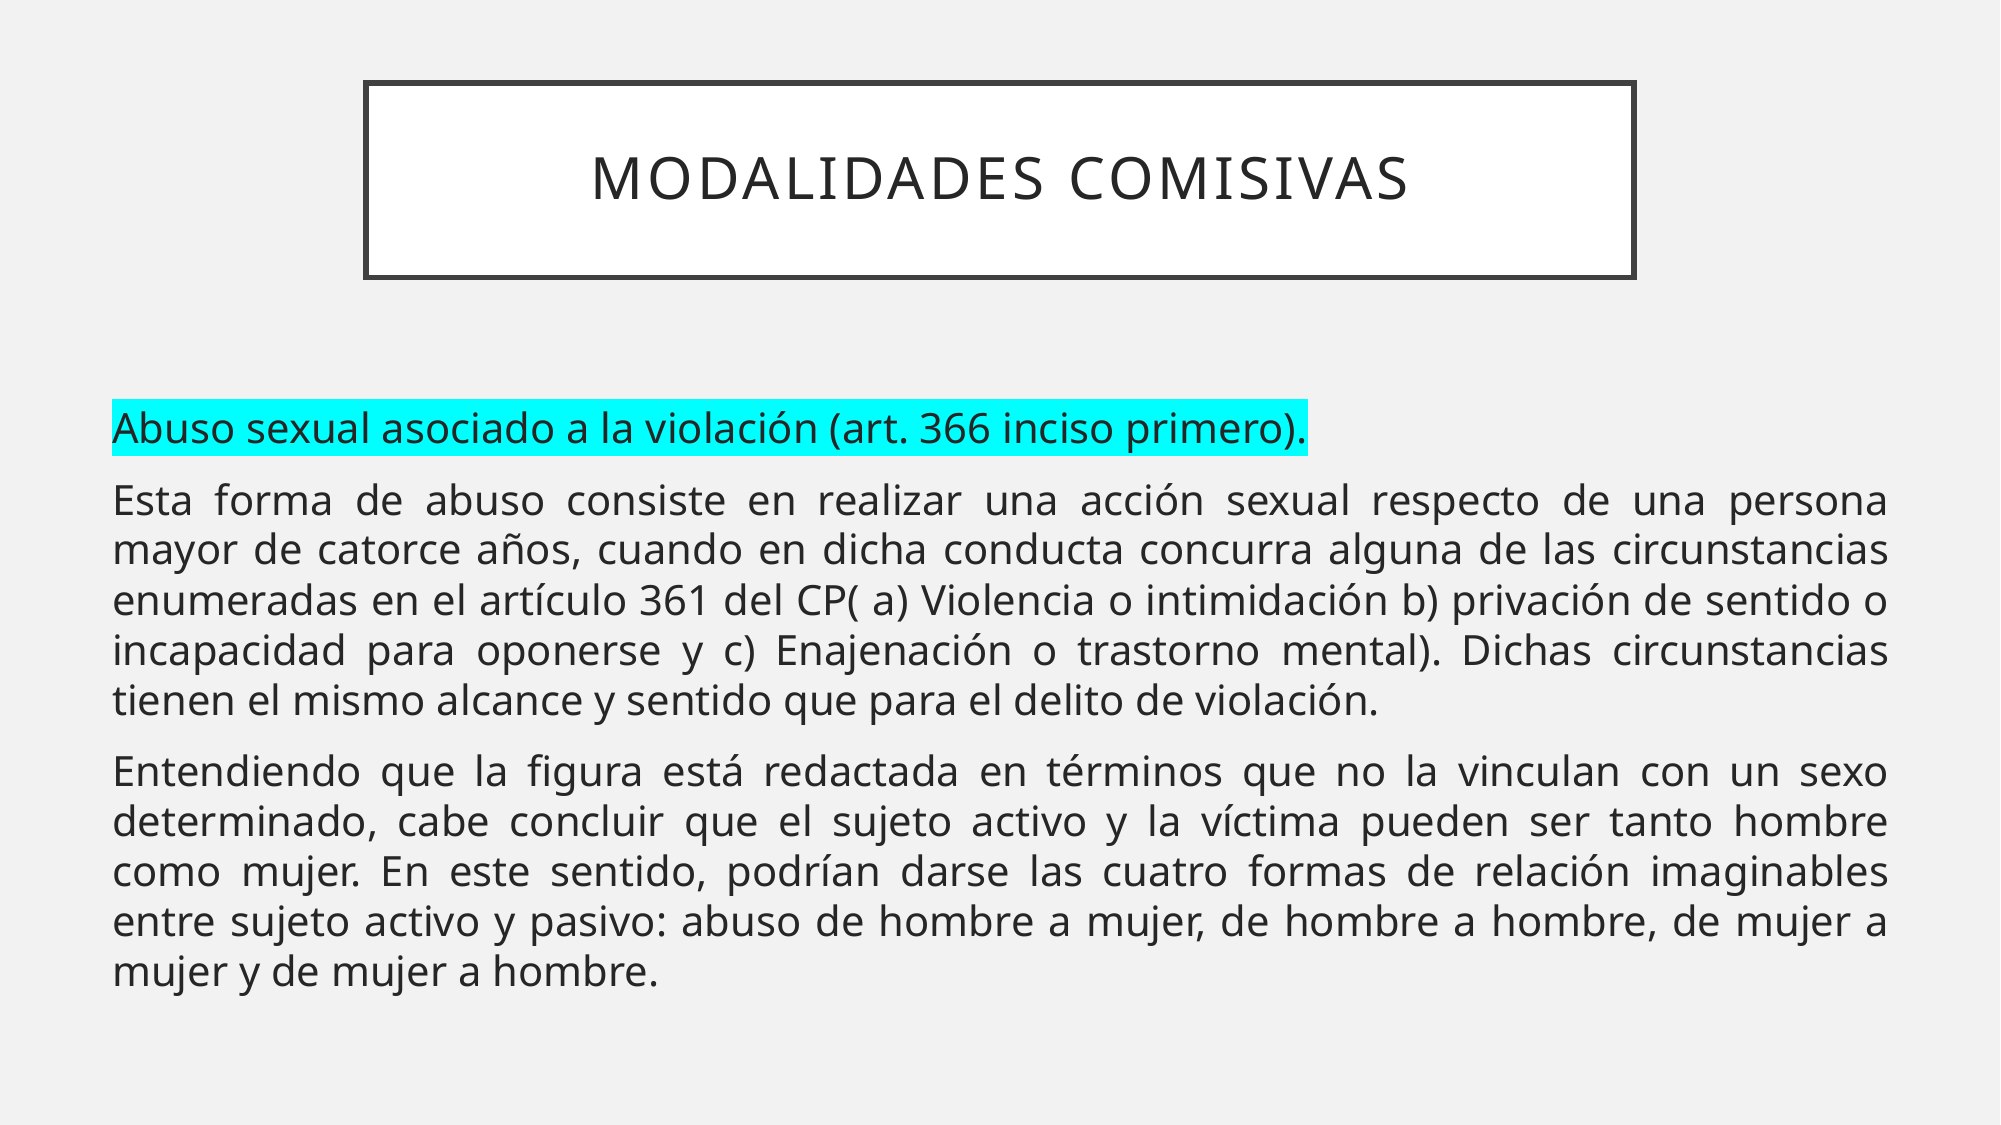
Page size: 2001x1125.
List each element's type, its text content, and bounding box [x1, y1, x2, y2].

title Modalidades comisivas [363, 80, 1637, 280]
list Abuso sexual asociado a la violación (art. 366 inciso primero). Esta forma de abuso consiste en realizar una acción sexual respecto de una persona mayor de catorce años, cuando en dicha conducta concurra alguna de las circunstancias enumeradas en el artículo 361 del CP( a) Violencia o intimidación b) privación de sentido o incapacidad para oponerse y c) Enajenación o trastorno mental). Dichas circunstancias tienen el mismo alcance y sentido que para el delito de violación. Entendiendo que la figura está redactada en términos que no la vinculan con un sexo determinado, cabe concluir que el sujeto activo y la víctima pueden ser tanto hombre como mujer. En este sentido, podrían darse las cuatro formas de relación imaginables entre sujeto activo y pasivo: abuso de hombre a mujer, de hombre a hombre, de mujer a mujer y de mujer a hombre. [97, 394, 1906, 1043]
